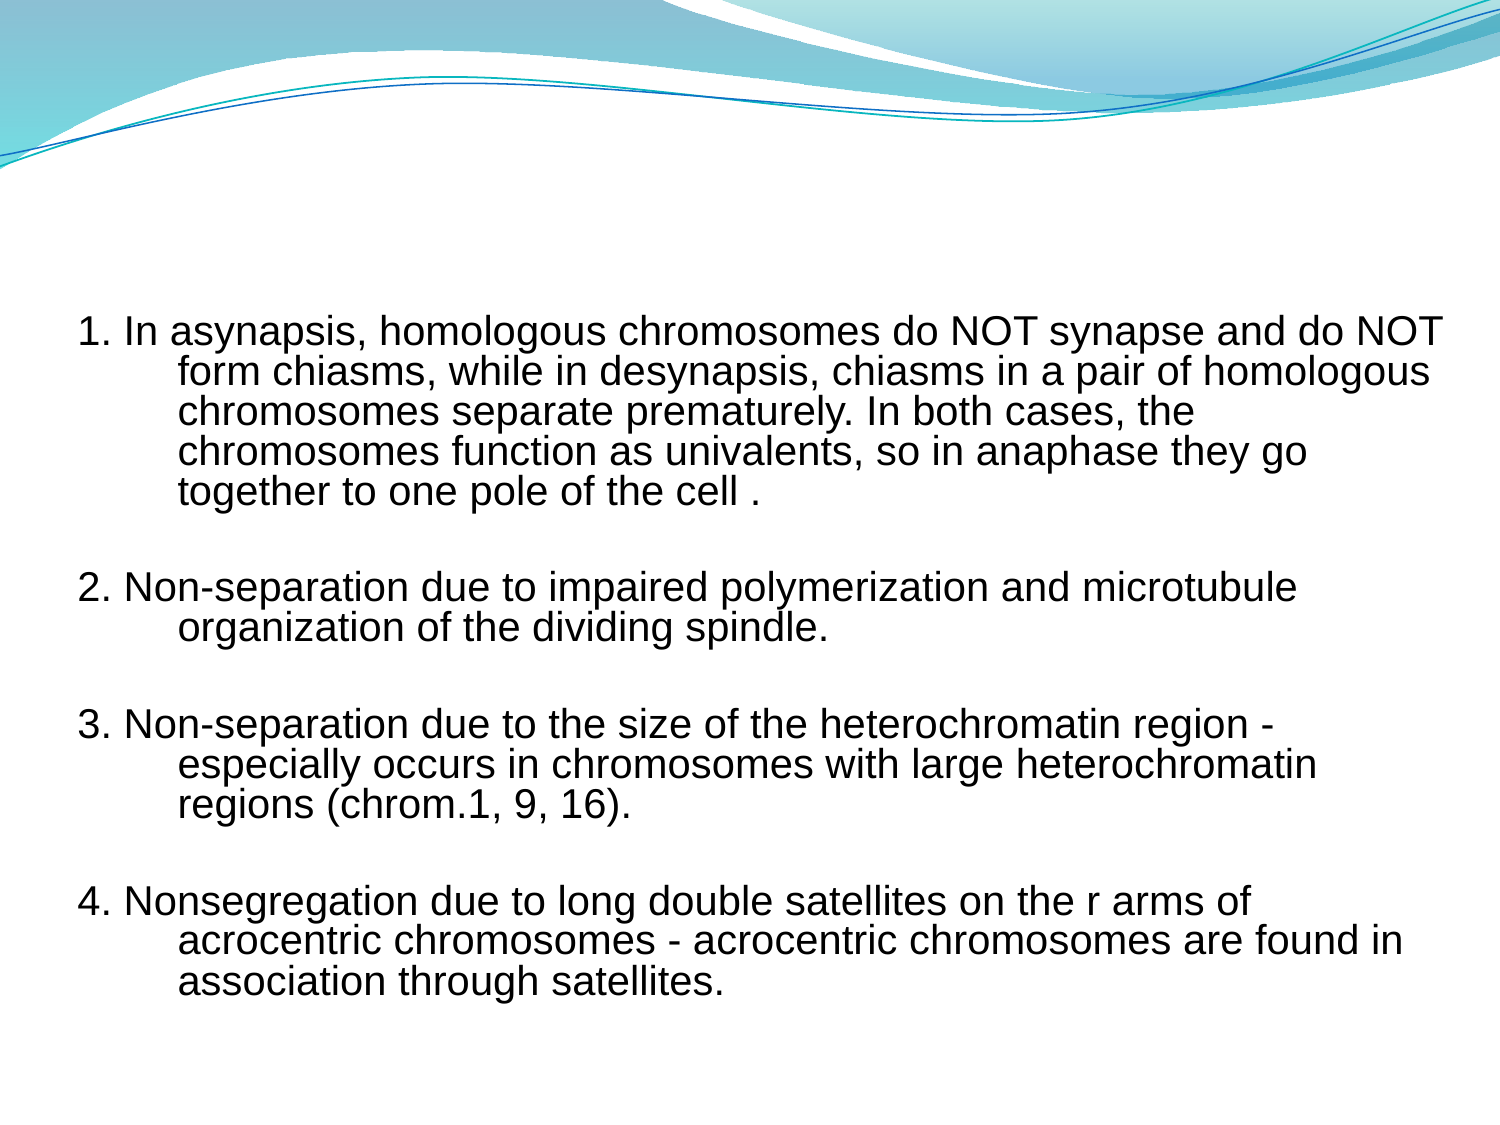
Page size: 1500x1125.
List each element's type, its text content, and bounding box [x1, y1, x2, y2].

list 1. In asynapsis, homologous chromosomes do NOT synapse and do NOT form chiasms, while in desynapsis, chiasms in a pair of homologous chromosomes separate prematurely. In both cases, the chromosomes function as univalents, so in anaphase they go together to one pole of the cell . 2. Non-separation due to impaired polymerization and microtubule organization of the dividing spindle. 3. Non-separation due to the size of the heterochromatin region - especially occurs in chromosomes with large heterochromatin regions (chrom.1, 9, 16). 4. Nonsegregation due to long double satellites on the r arms of acrocentric chromosomes - acrocentric chromosomes are found in association through satellites. [62, 237, 1475, 1038]
